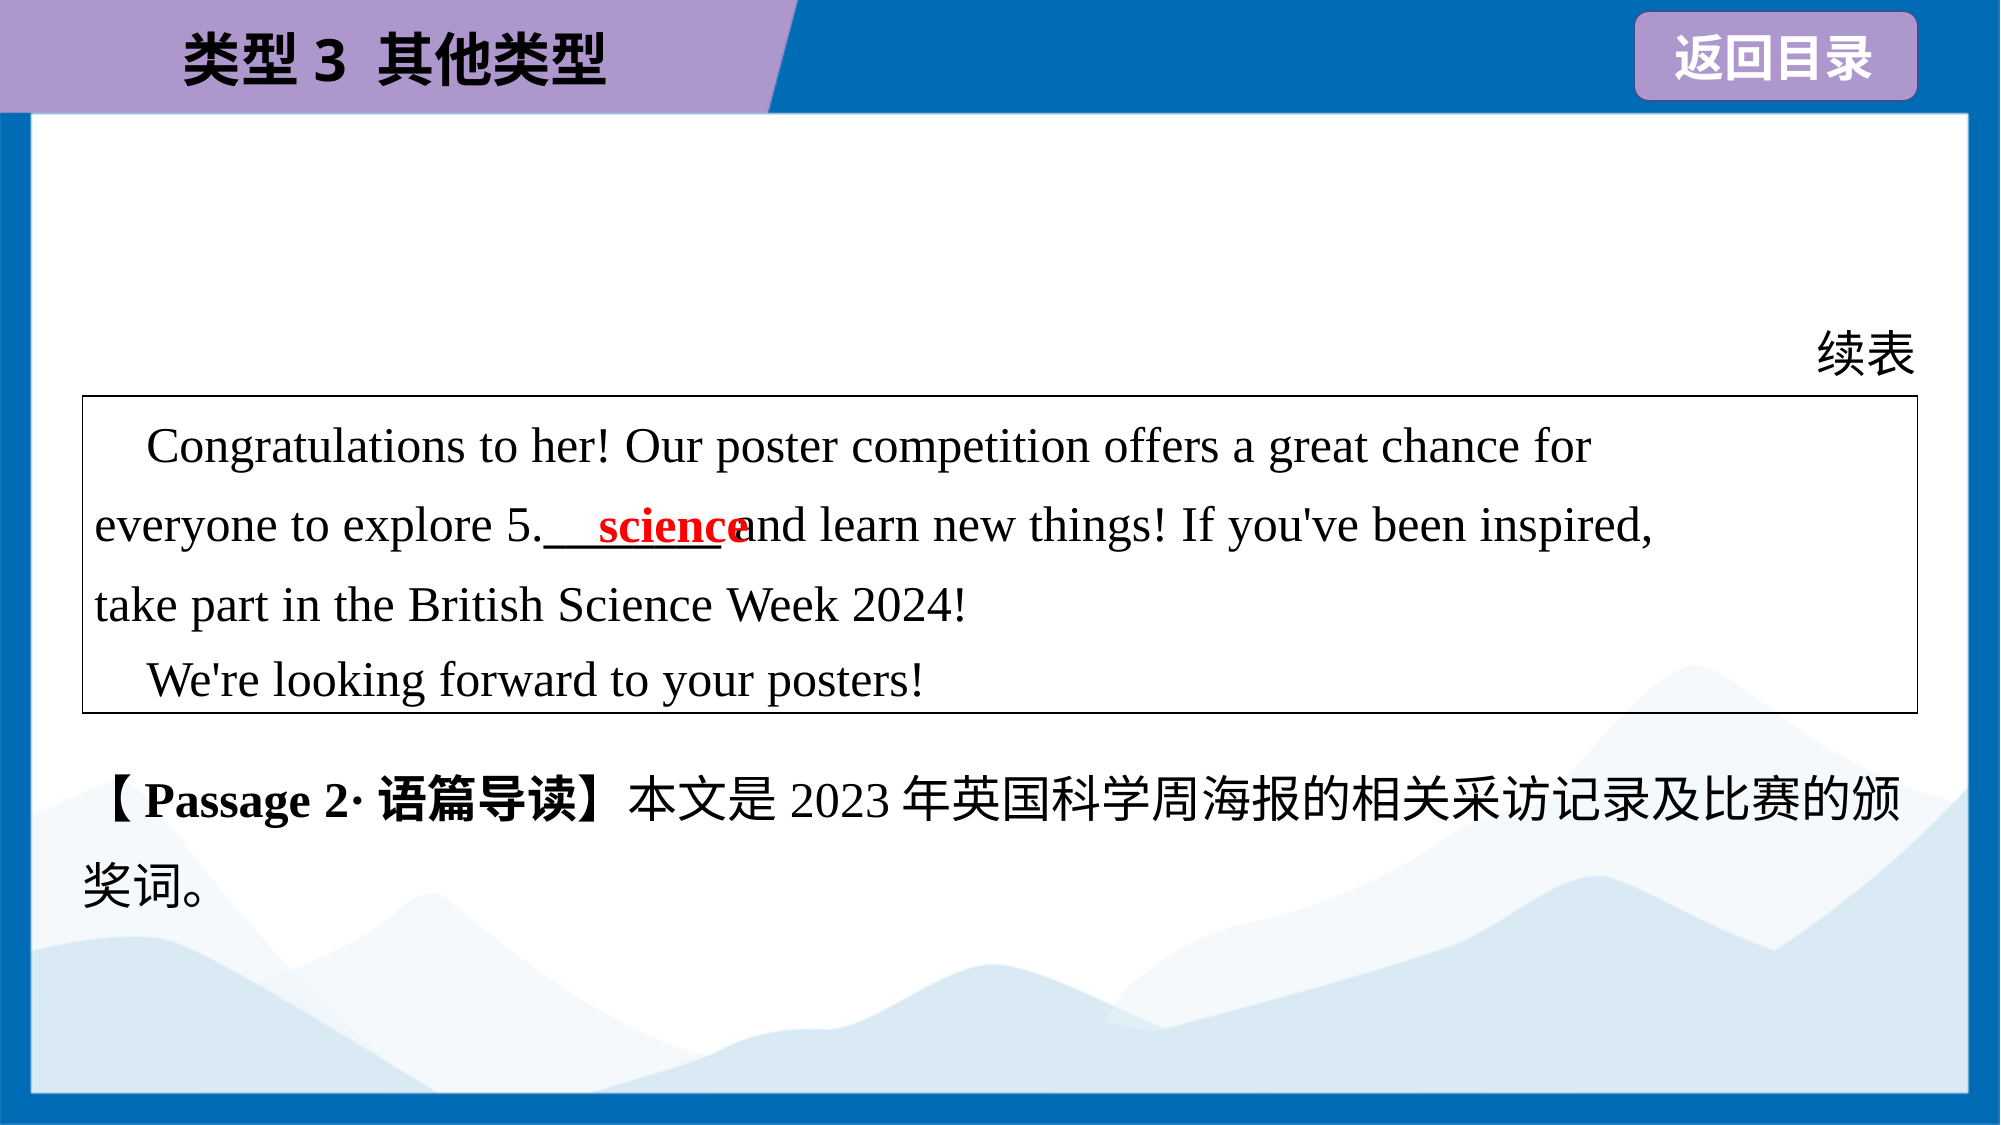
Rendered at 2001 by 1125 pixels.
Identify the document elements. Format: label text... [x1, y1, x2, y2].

table_header Congratulations to her! Our poster competition offers a great chance for everyone to explore 5.________ and learn new things! If you've been inspired, take part in the British Science Week 2024! We're looking forward to your posters! [83, 397, 1917, 712]
picture [0, 0, 2000, 1125]
text_box 【Passage 2·语篇导读】本文是2023年英国科学周海报的相关采访记录及比赛的颁 奖词。 [82, 735, 1917, 905]
text_box science [581, 475, 768, 547]
text_box 续表 [1816, 294, 1917, 383]
